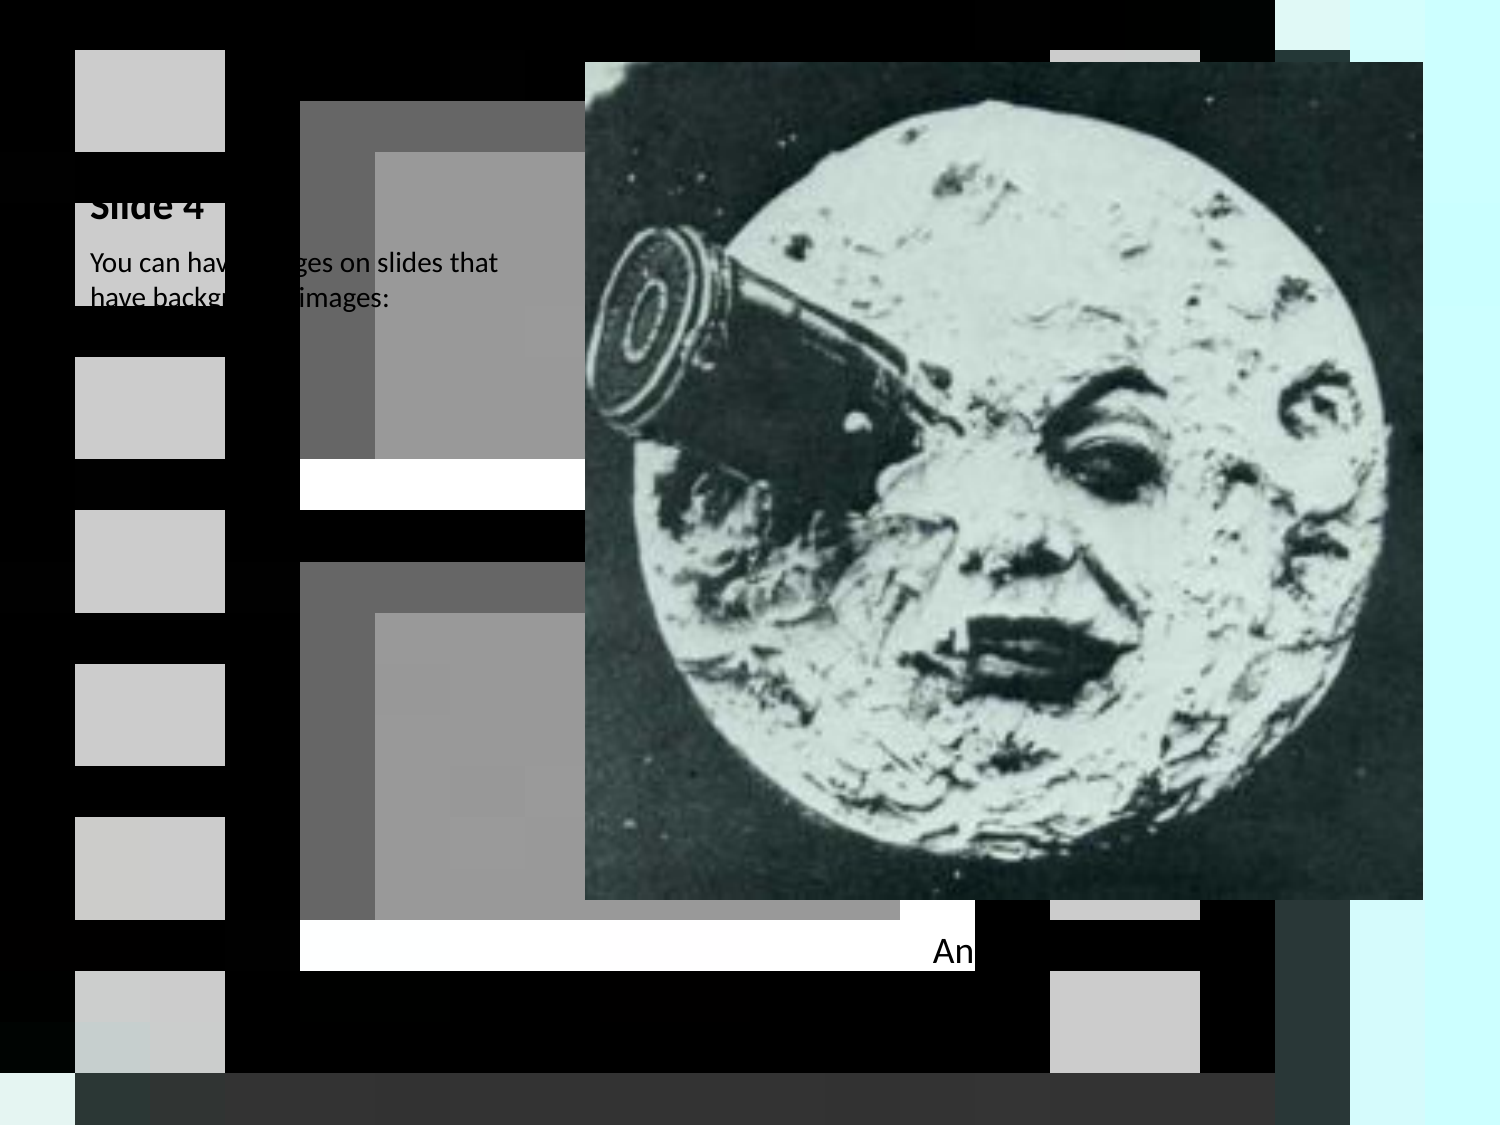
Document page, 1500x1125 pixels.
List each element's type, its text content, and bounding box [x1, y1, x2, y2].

text_box An image [585, 918, 1423, 1003]
title Slide 4 [75, 44, 569, 235]
picture [0, 0, 1500, 1125]
list You can have images on slides that have background images: [75, 235, 569, 1005]
